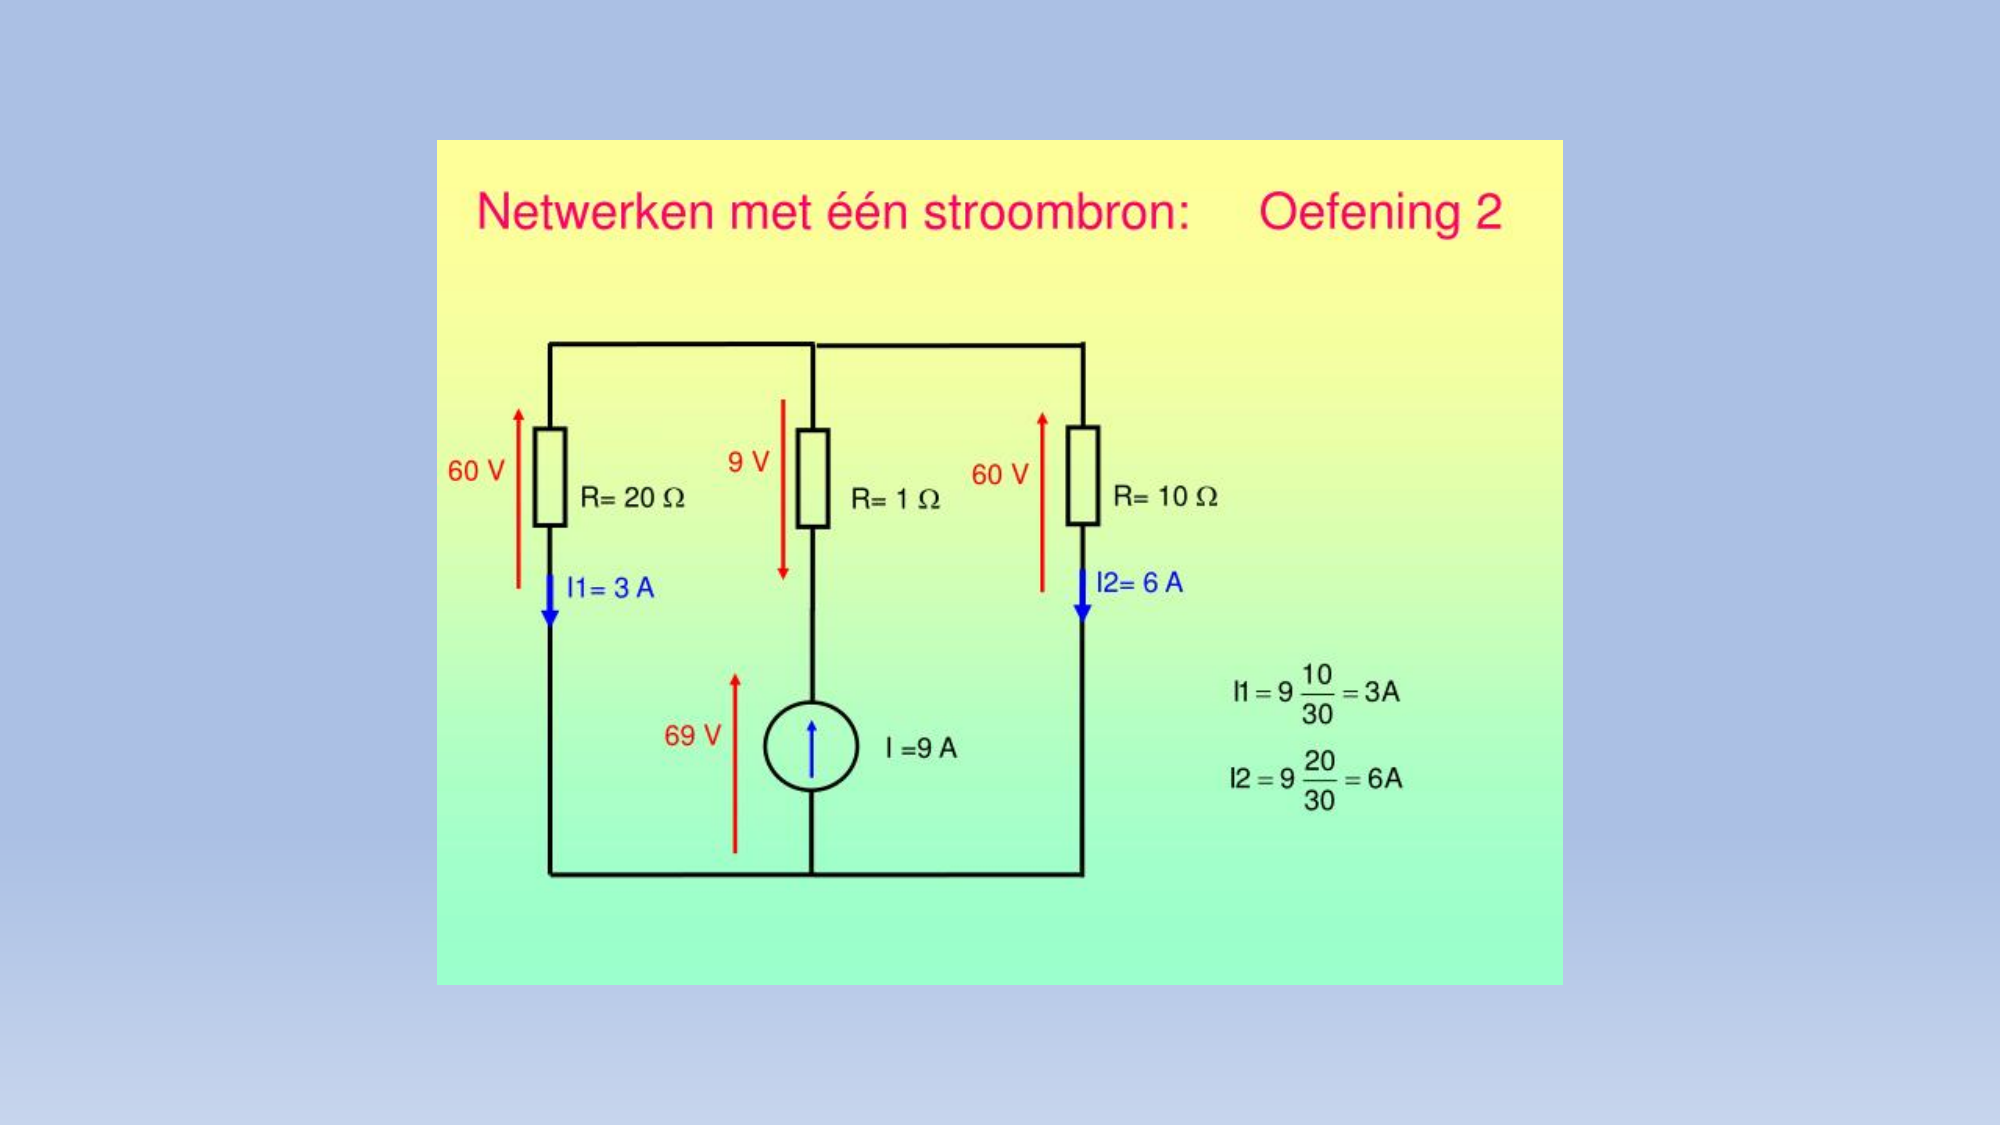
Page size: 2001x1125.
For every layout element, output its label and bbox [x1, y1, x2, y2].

picture [437, 140, 1563, 985]
